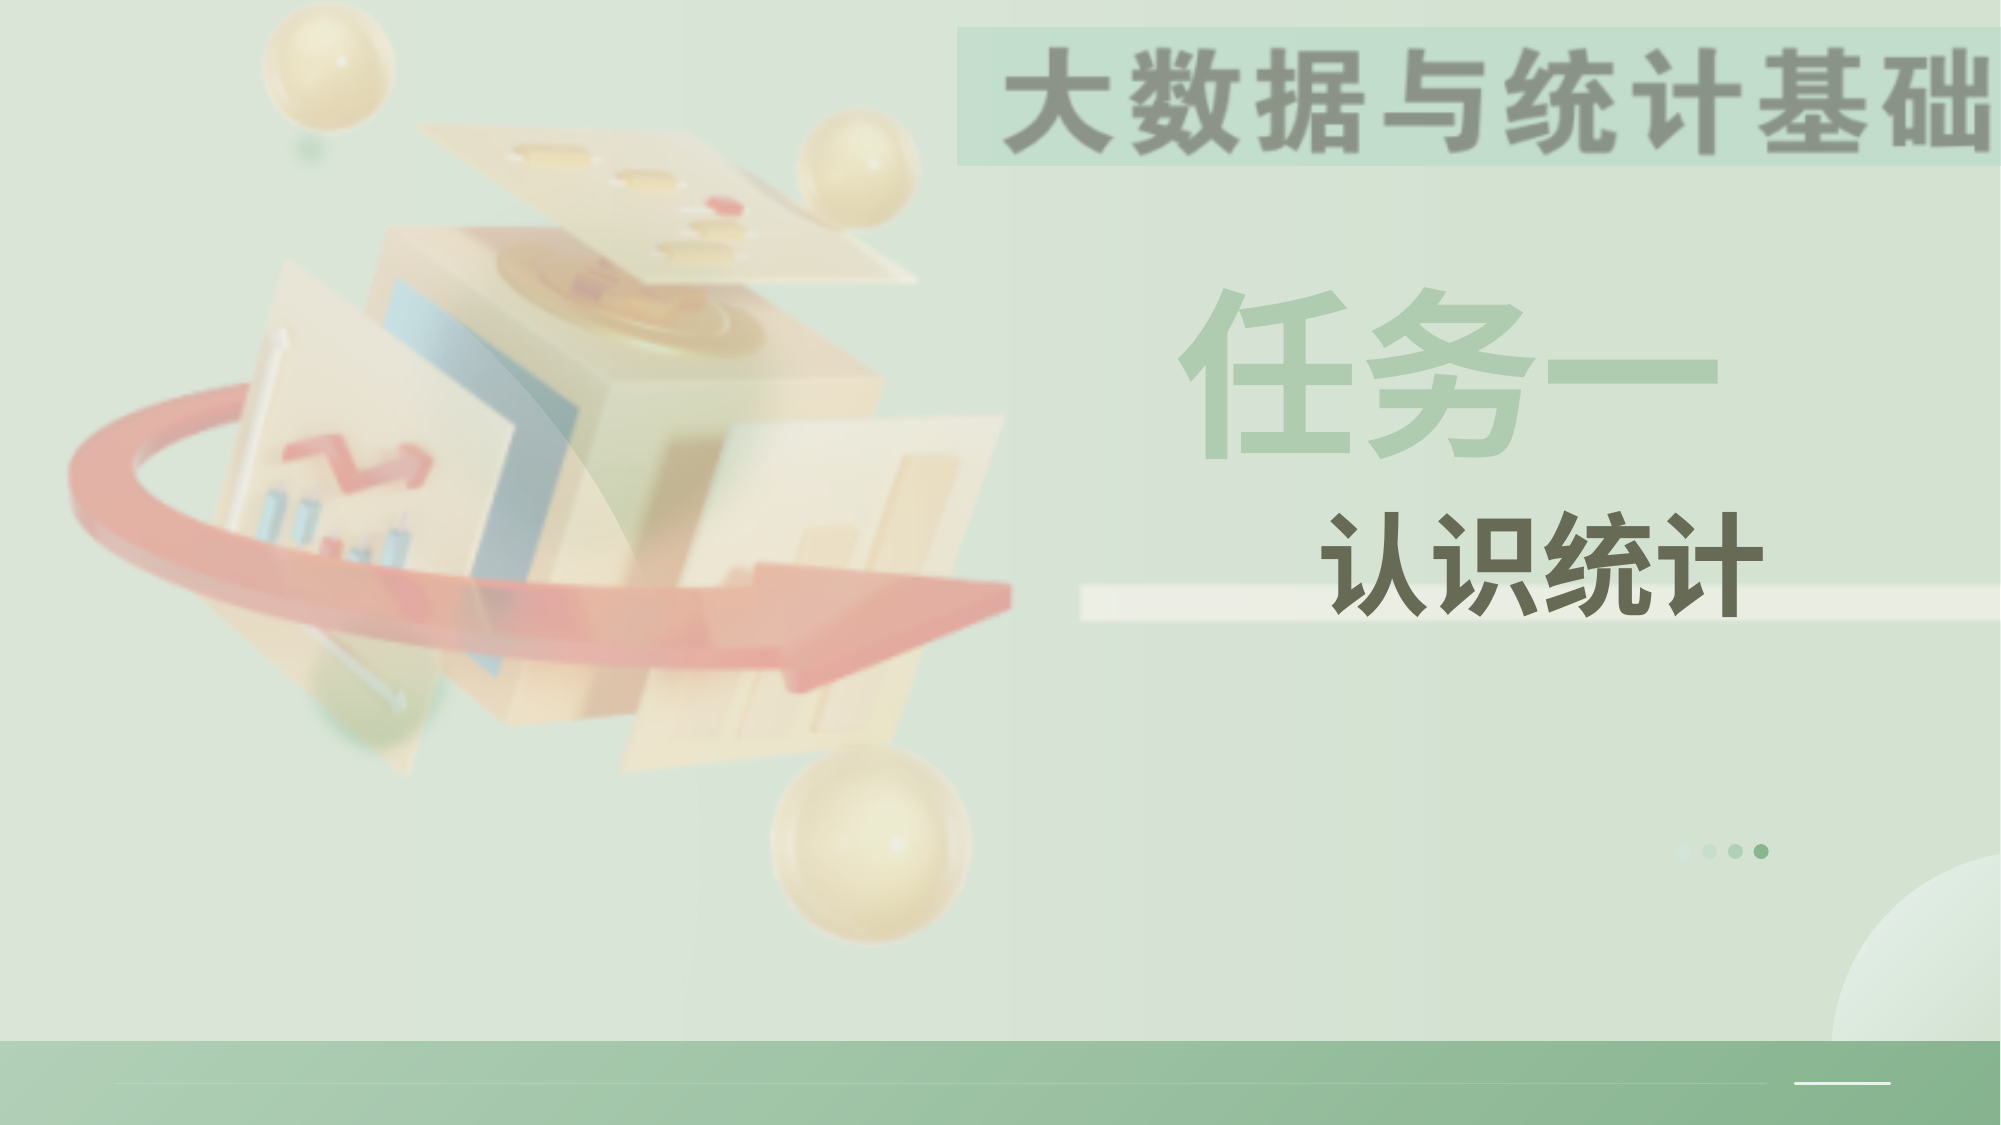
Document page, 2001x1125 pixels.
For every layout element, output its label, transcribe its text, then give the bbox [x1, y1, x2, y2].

list 任务一 [870, 182, 1767, 480]
title 认识统计 [870, 495, 1768, 833]
